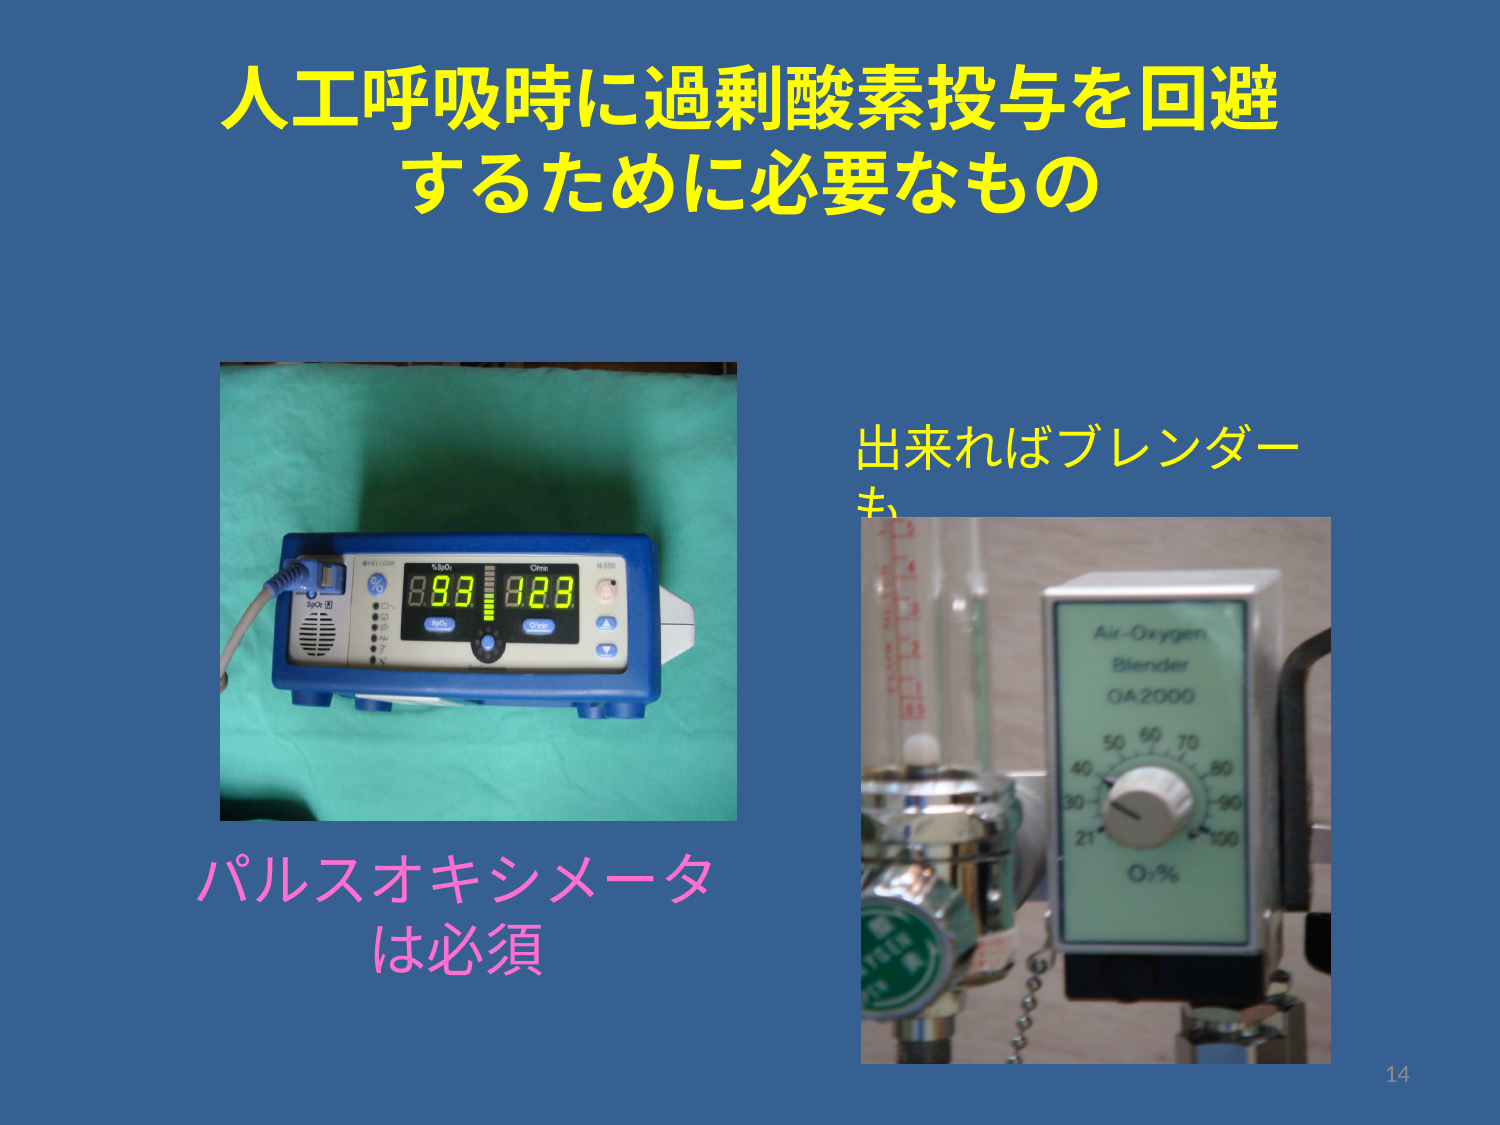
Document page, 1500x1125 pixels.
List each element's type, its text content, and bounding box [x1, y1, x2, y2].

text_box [142, 362, 770, 1064]
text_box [838, 408, 1337, 1064]
title 人工呼吸時に過剰酸素投与を回避 するために必要なもの [75, 45, 1425, 233]
slide_number 14 [1074, 1042, 1425, 1103]
